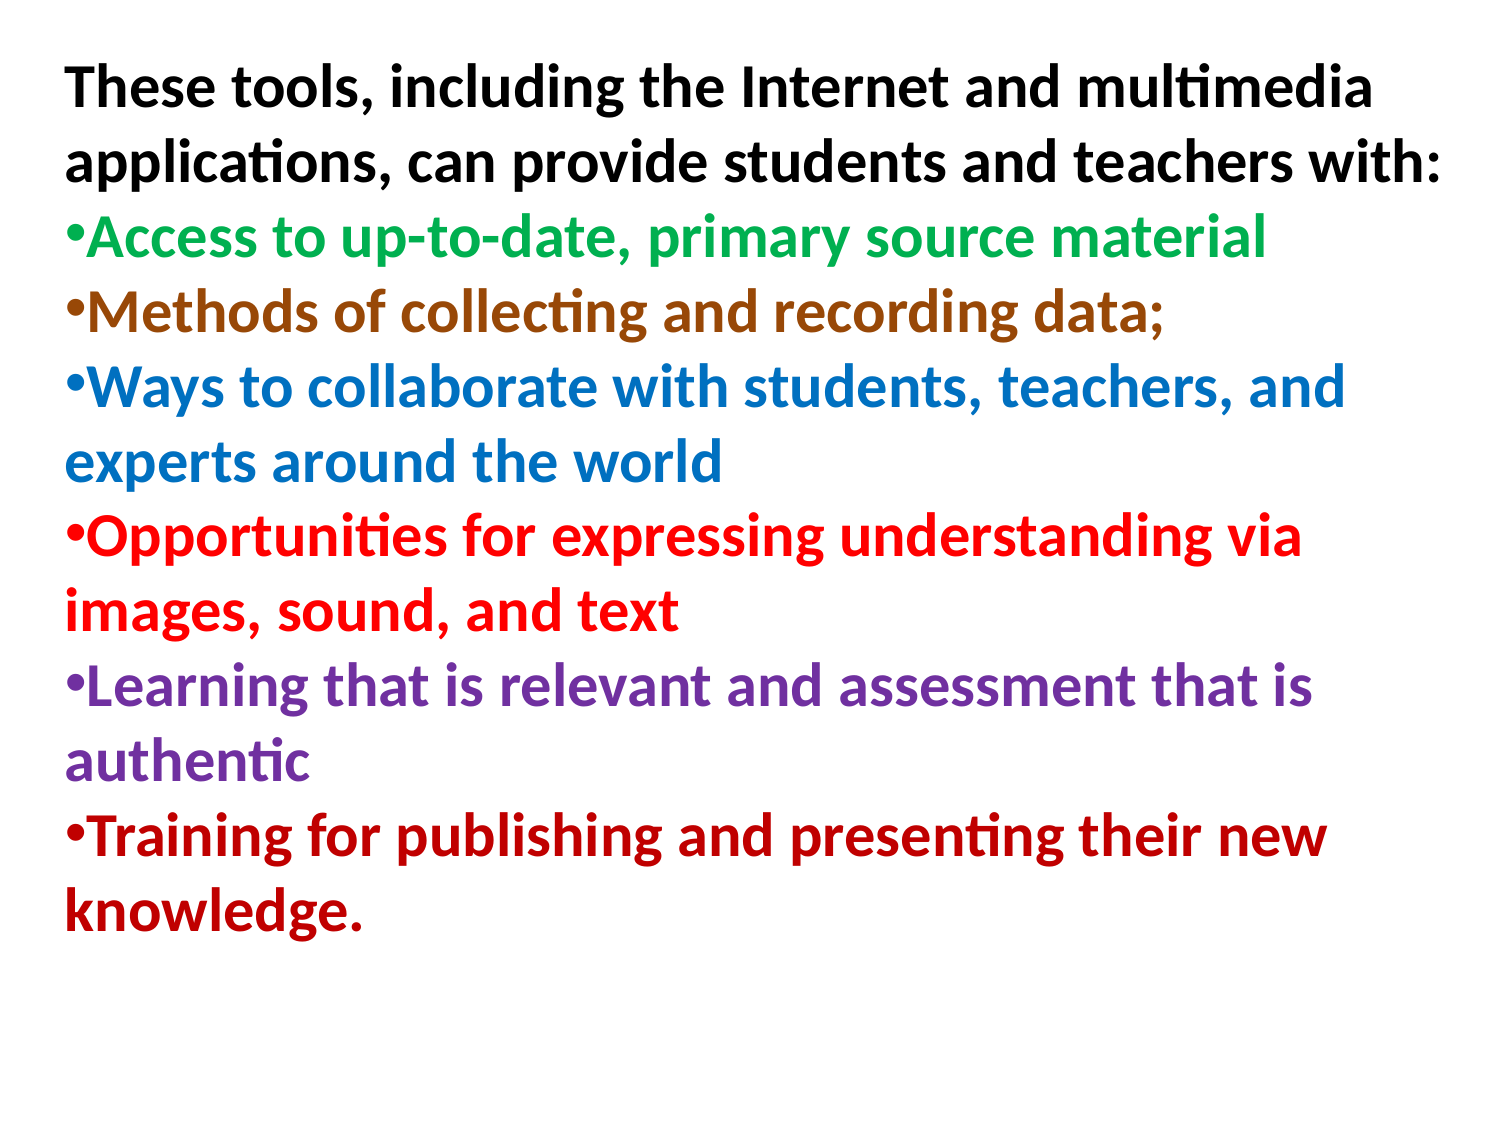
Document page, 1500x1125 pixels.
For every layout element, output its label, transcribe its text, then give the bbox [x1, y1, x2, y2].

text_box These tools, including the Internet and multimedia applications, can provide students and teachers with: Access to up-to-date, primary source material Methods of collecting and recording data; Ways to collaborate with students, teachers, and experts around the world Opportunities for expressing understanding via images, sound, and text Learning that is relevant and assessment that is authentic Training for publishing and presenting their new knowledge. [49, 37, 1475, 997]
